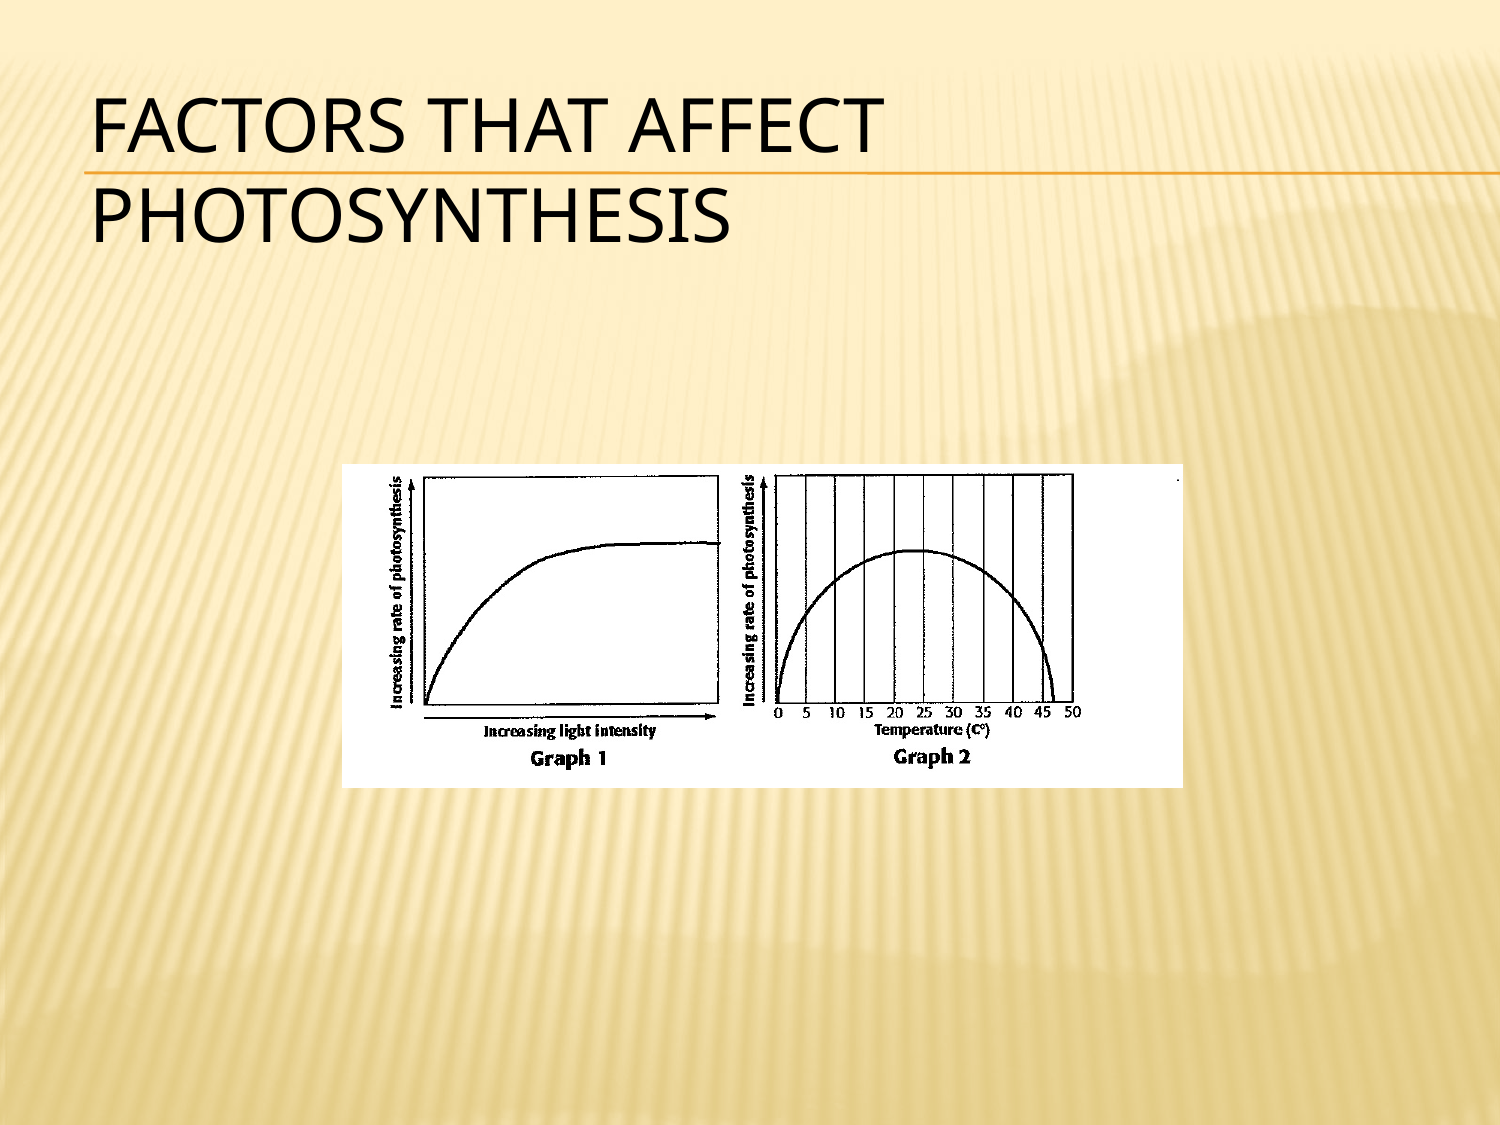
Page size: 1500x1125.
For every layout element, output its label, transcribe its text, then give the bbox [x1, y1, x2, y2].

title Factors That Affect Photosynthesis [75, 50, 1475, 285]
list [342, 464, 1183, 788]
